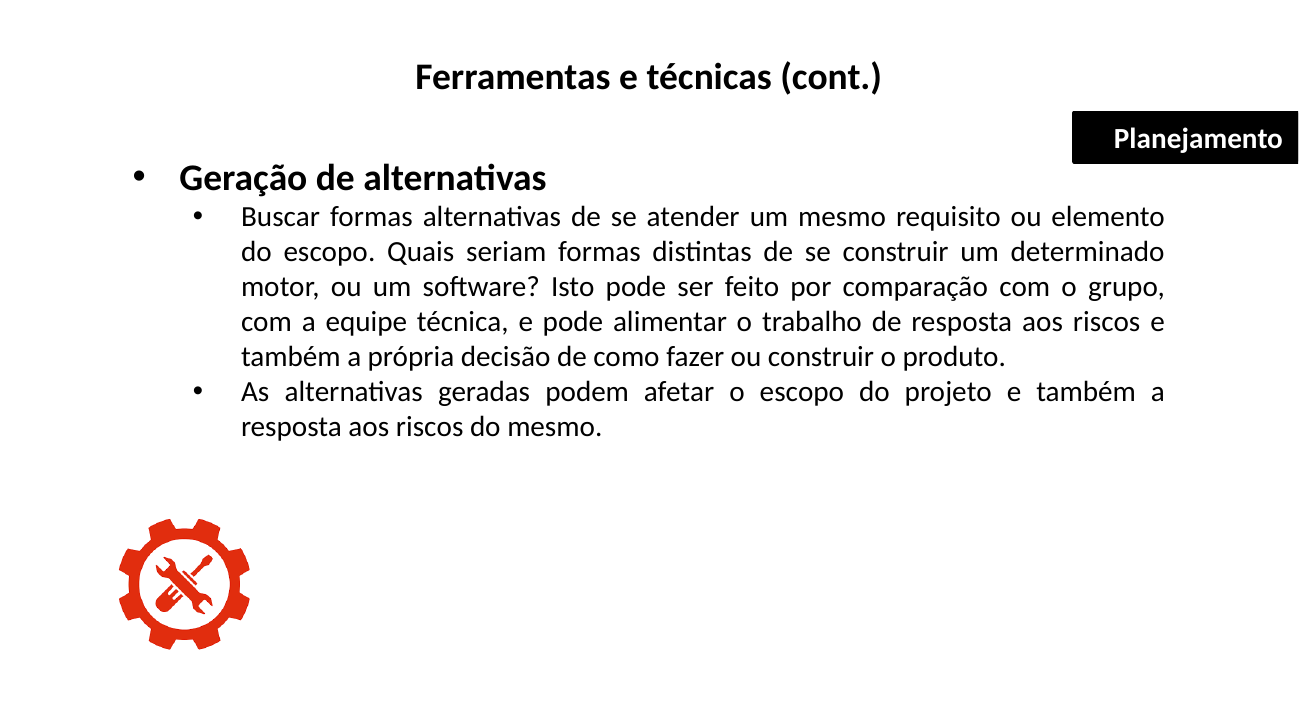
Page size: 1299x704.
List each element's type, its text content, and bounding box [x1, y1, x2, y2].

text_box Ferramentas e técnicas (cont.) [0, 44, 1299, 106]
picture [117, 517, 251, 651]
text_box Geração de alternativas Buscar formas alternativas de se atender um mesmo requisito ou elemento do escopo. Quais seriam formas distintas de se construir um determinado motor, ou um software? Isto pode ser feito por comparação com o grupo, com a equipe técnica, e pode alimentar o trabalho de resposta aos riscos e também a própria decisão de como fazer ou construir o produto. As alternativas geradas podem afetar o escopo do projeto e também a resposta aos riscos do mesmo. [117, 145, 1181, 454]
text_box Planejamento [1074, 112, 1299, 162]
